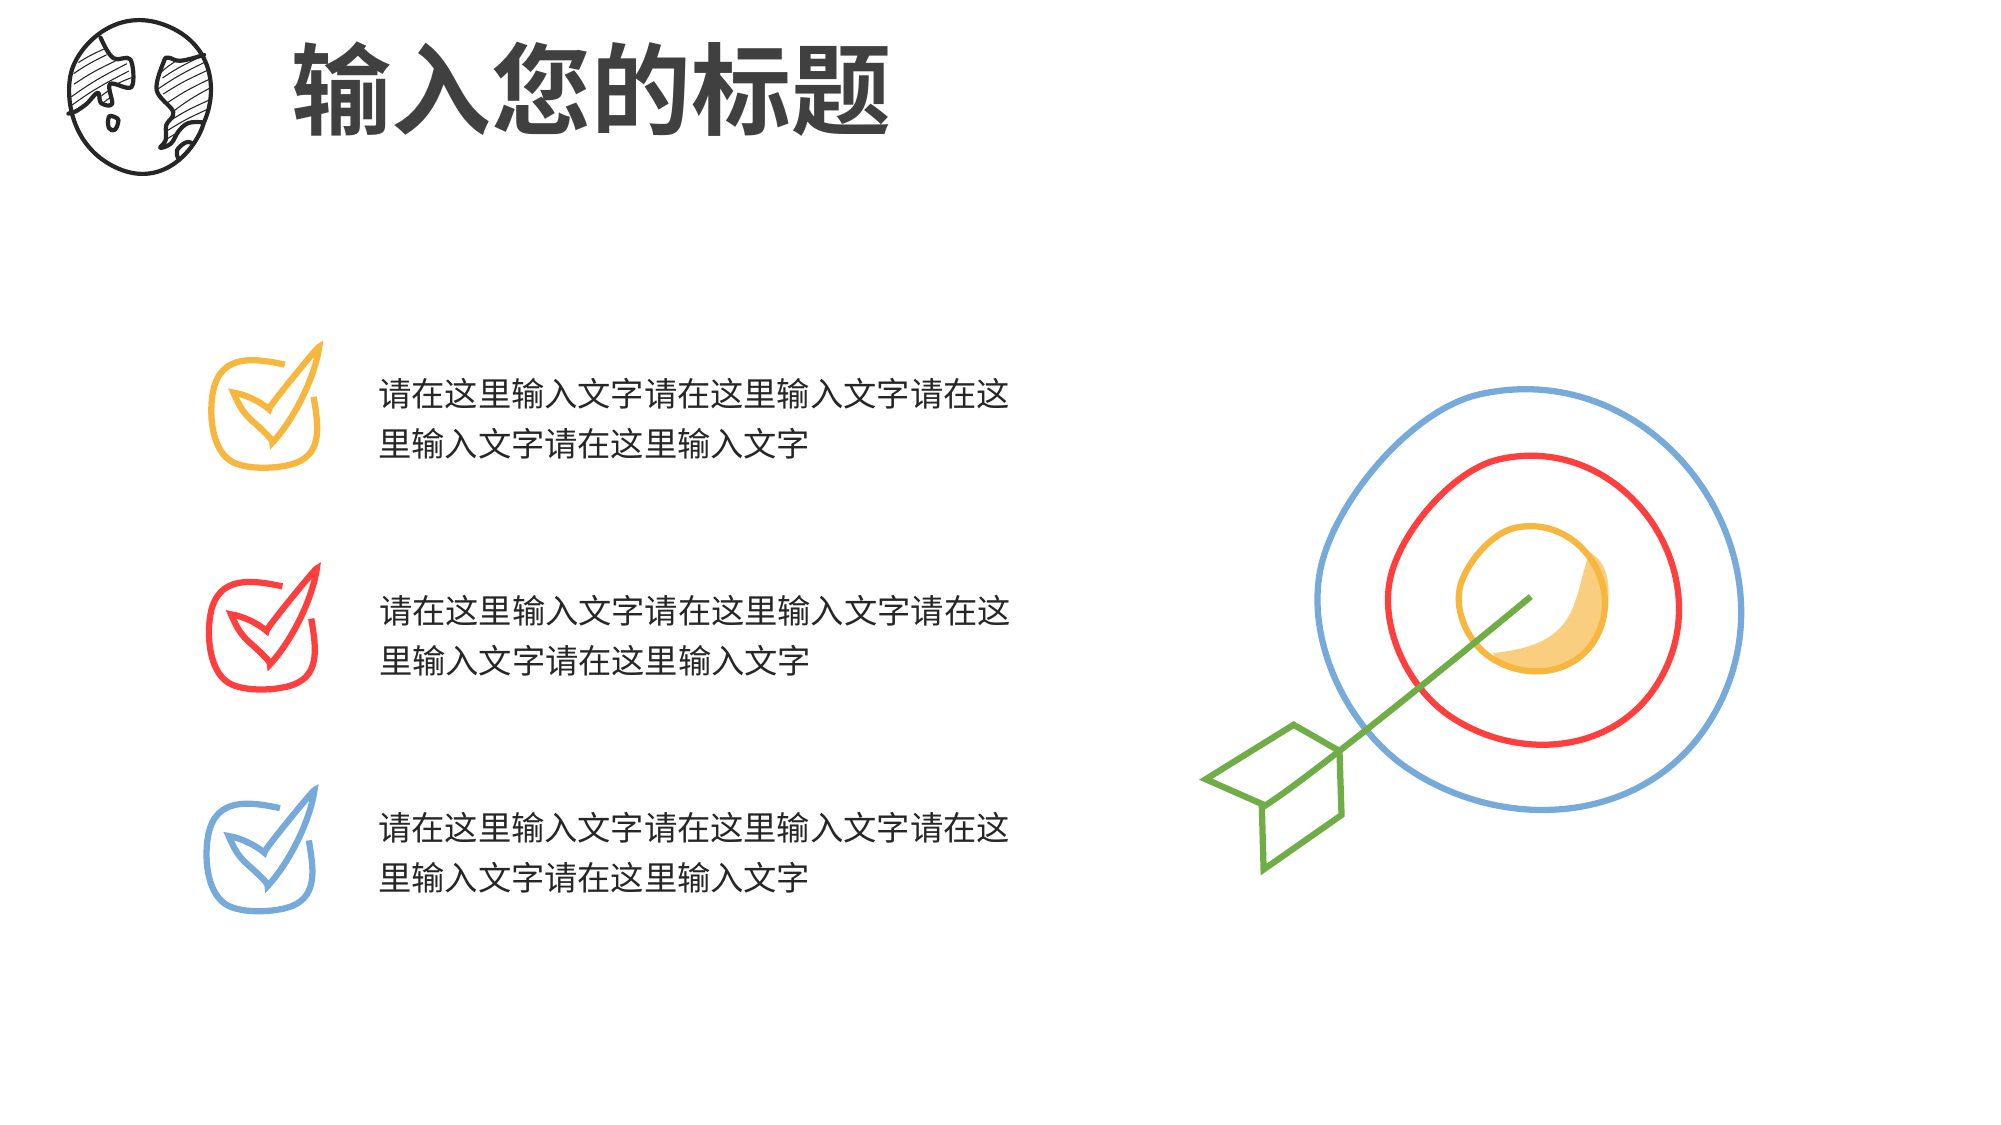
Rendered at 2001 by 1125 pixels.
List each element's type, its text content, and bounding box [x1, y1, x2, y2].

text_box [1214, 574, 1512, 882]
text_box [211, 346, 320, 468]
text_box 请在这里输入文字请在这里输入文字请在这里输入文字请在这里输入文字 [364, 573, 1040, 688]
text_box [206, 790, 315, 912]
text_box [208, 568, 317, 690]
text_box 请在这里输入文字请在这里输入文字请在这里输入文字请在这里输入文字 [363, 355, 1039, 471]
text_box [65, 20, 215, 172]
text_box 请在这里输入文字请在这里输入文字请在这里输入文字请在这里输入文字 [363, 789, 1039, 905]
text_box 输入您的标题 [276, 20, 907, 155]
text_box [1317, 389, 1743, 809]
